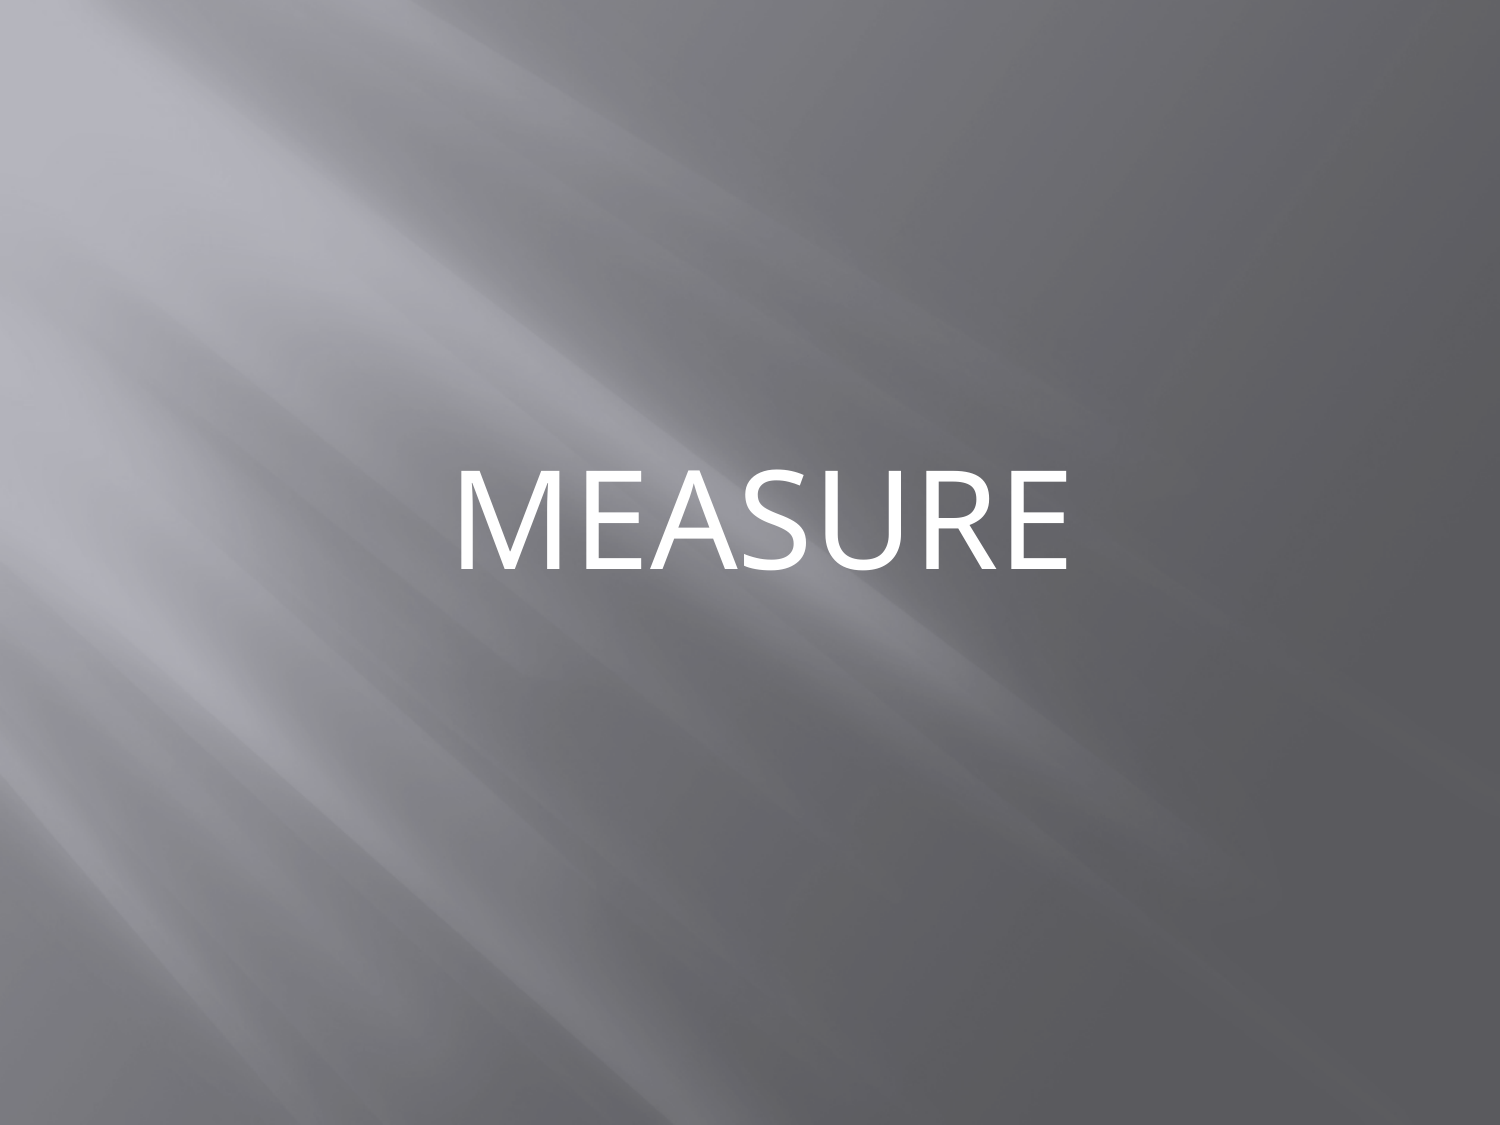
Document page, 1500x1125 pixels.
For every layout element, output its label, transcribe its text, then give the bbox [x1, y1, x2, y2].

text_box MEASURE [324, 425, 1200, 605]
